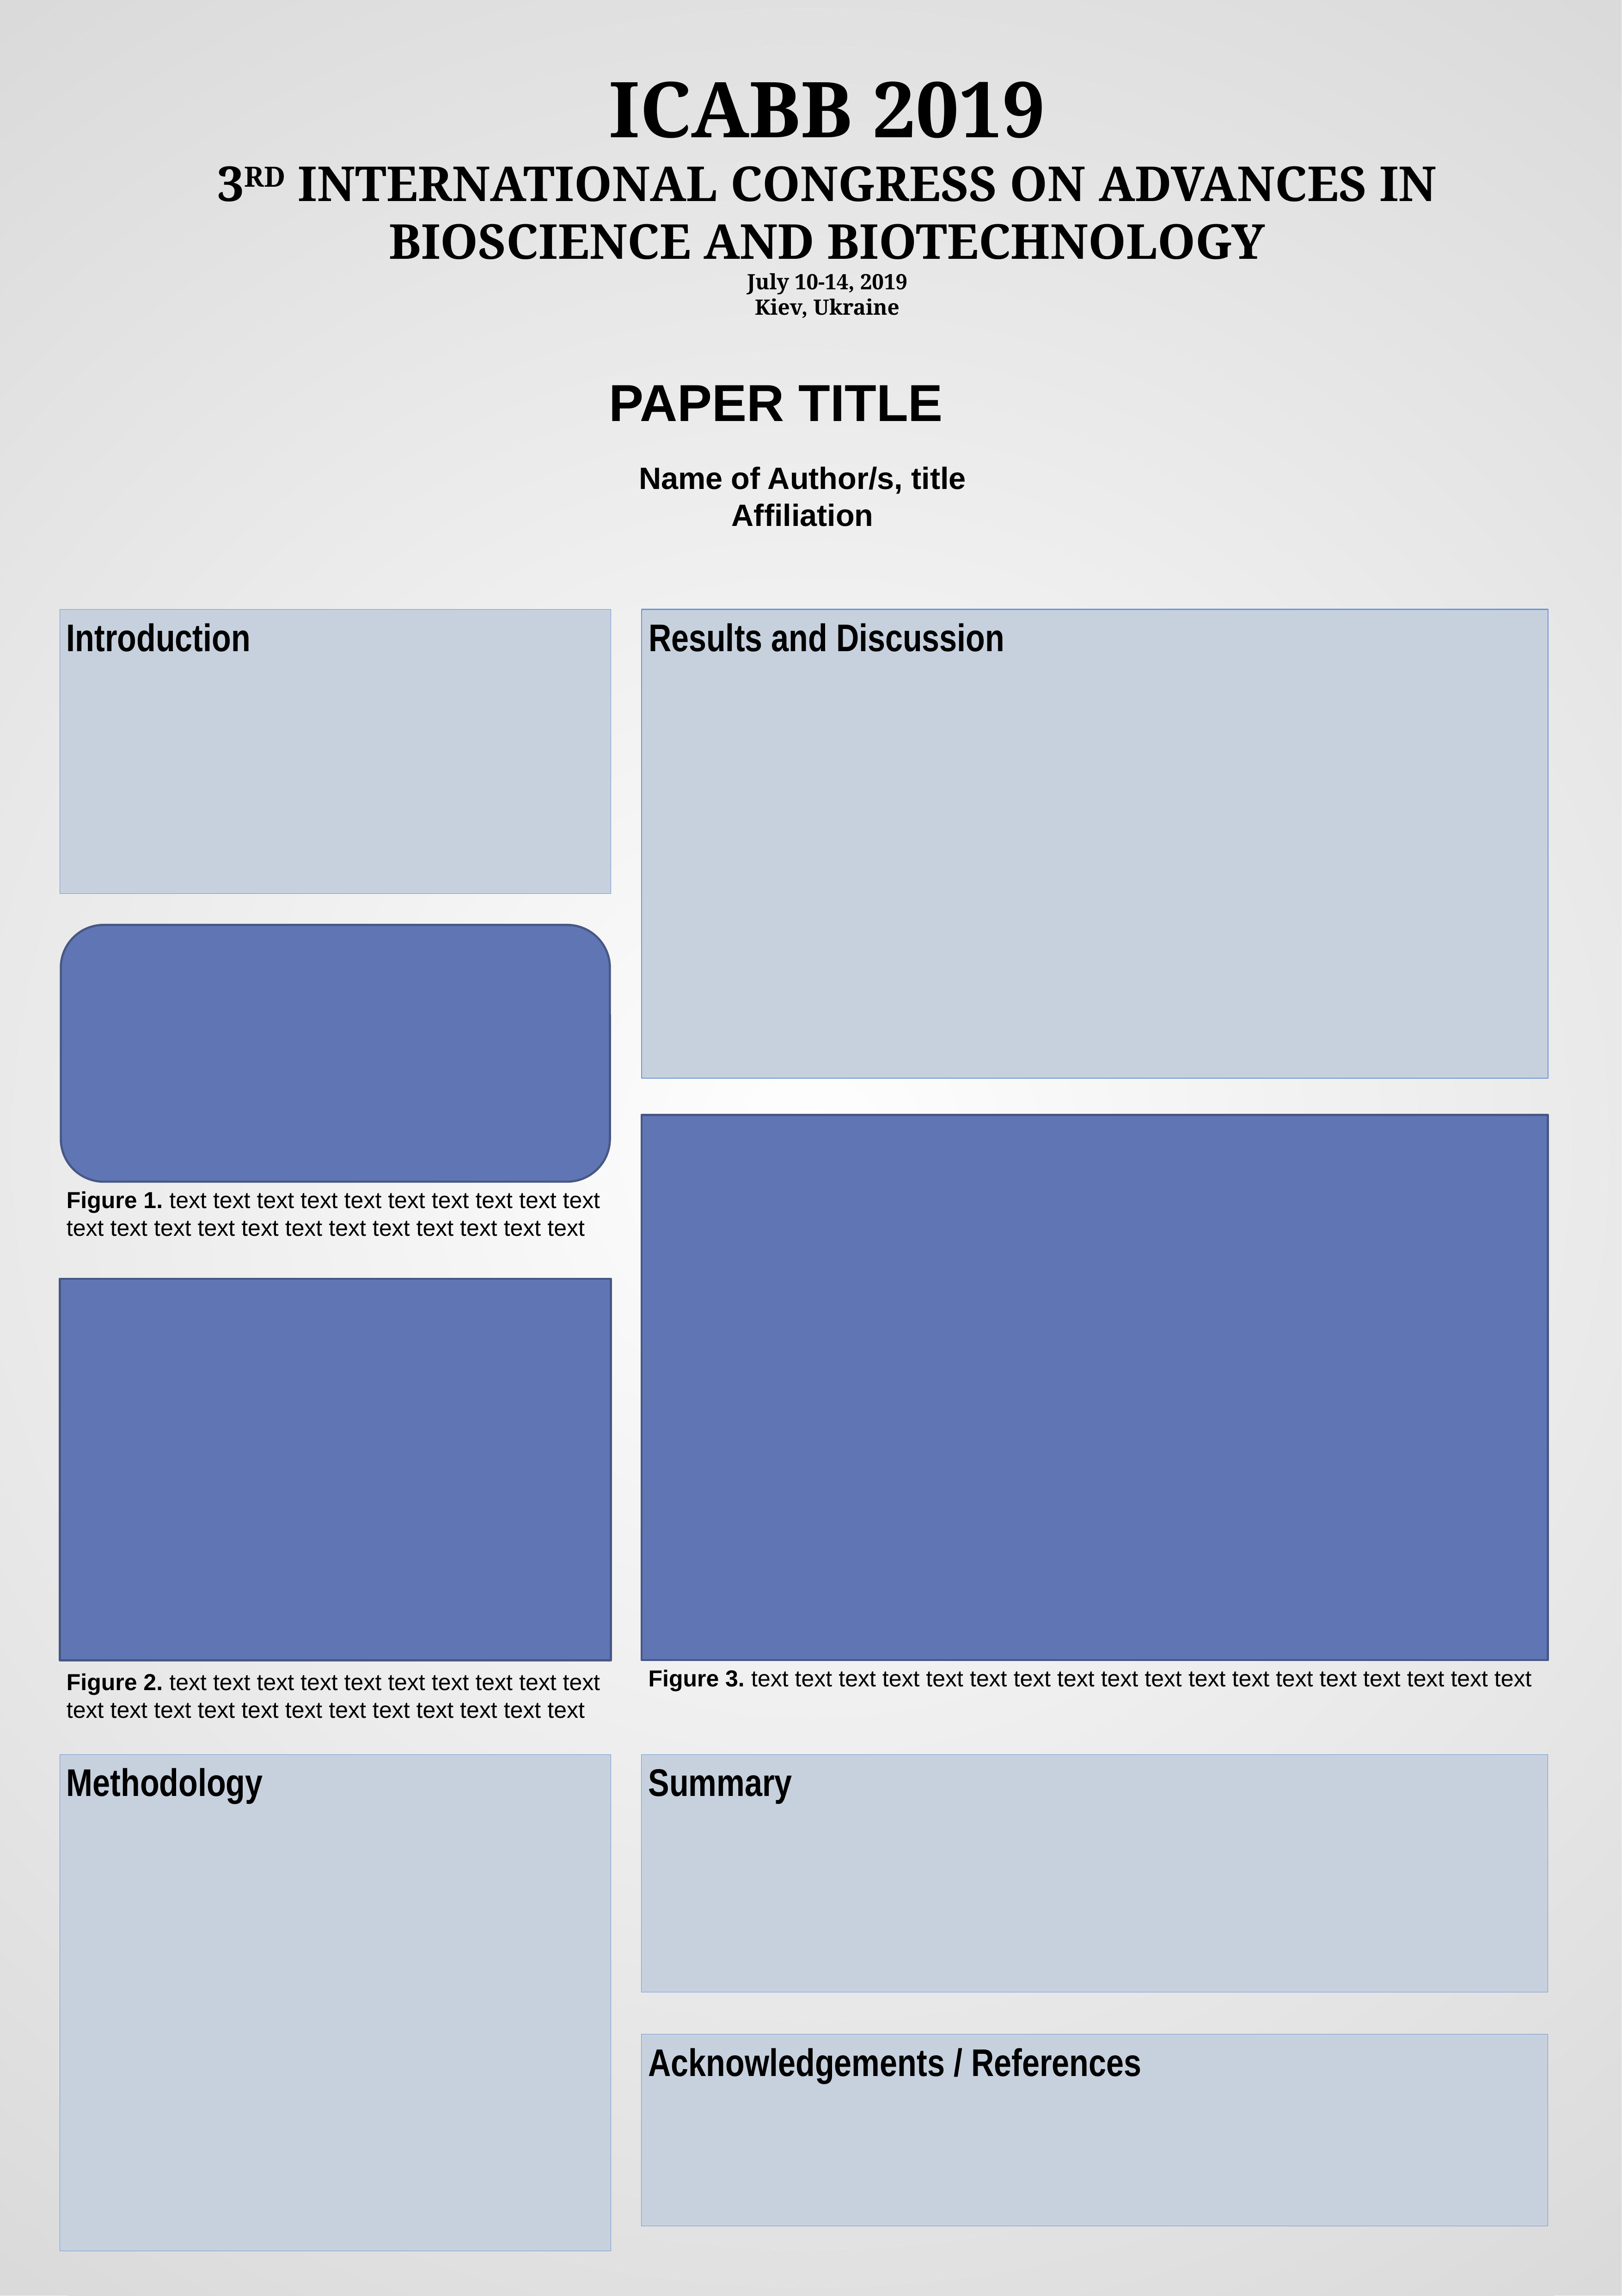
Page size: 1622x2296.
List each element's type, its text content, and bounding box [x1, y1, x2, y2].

text_box Figure 2. text text text text text text text text text text text text text text text text text text text text text text [60, 1663, 611, 1726]
text_box ICABB 2019 3RD INTERNATIONAL CONGRESS ON ADVANCES IN BIOSCIENCE AND BIOTECHNOLOGY ​July 10-14, 2019 Kiev, Ukraine [106, 57, 1548, 323]
text_box Name of Author/s, title Affiliation [106, 455, 1499, 536]
text_box Methodology [60, 1754, 611, 2251]
text_box Results and Discussion [642, 609, 1549, 1079]
text_box Figure 1. text text text text text text text text text text text text text text text text text text text text text text [60, 1188, 611, 1244]
text_box Introduction [60, 609, 611, 894]
text_box [641, 1114, 1549, 1661]
text_box [59, 1278, 612, 1661]
text_box Acknowledgements / References [641, 2034, 1548, 2226]
text_box PAPER TITLE [222, 366, 1331, 455]
chart [59, 923, 611, 1185]
text_box Figure 3. text text text text text text text text text text text text text text text text text text [641, 1661, 1548, 1695]
text_box Summary [641, 1754, 1548, 1992]
